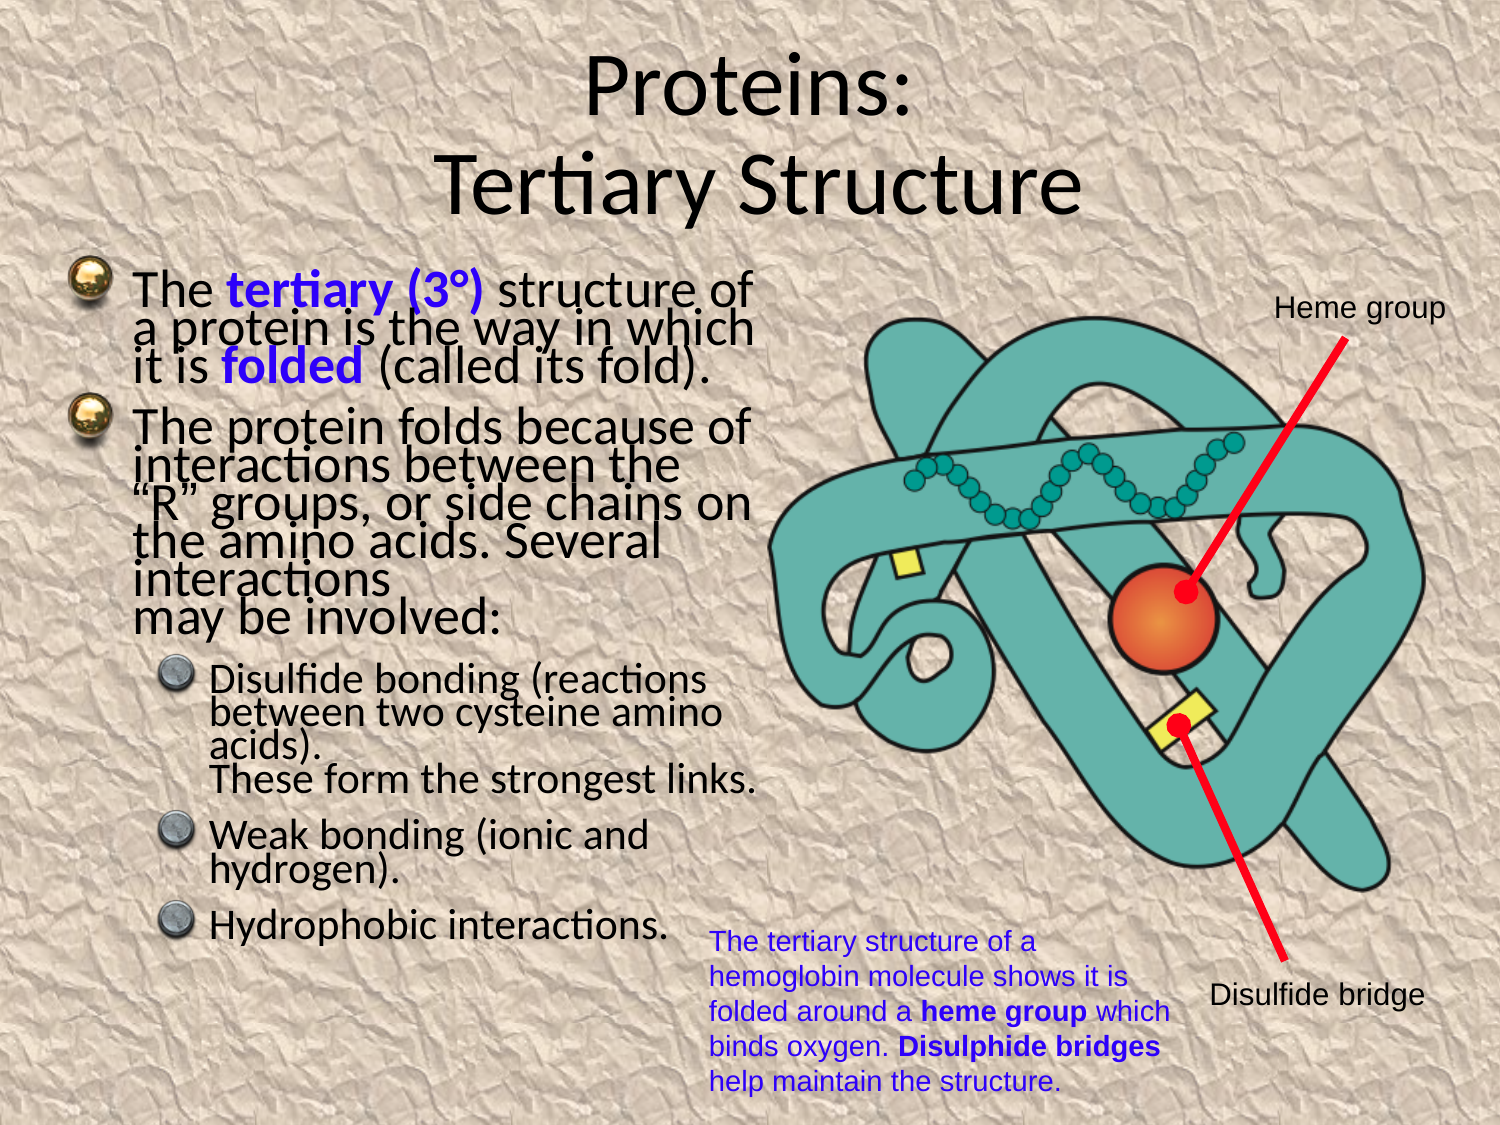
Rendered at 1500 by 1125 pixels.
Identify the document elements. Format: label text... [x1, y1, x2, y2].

picture [67, 255, 114, 316]
picture [154, 653, 199, 699]
picture [683, 287, 1500, 937]
text_box The tertiary structure of a hemoglobin molecule shows it is folded around a heme group which binds oxygen. Disulphide bridges help maintain the structure. [695, 946, 1178, 1090]
picture [67, 392, 114, 454]
title Proteins: Tertiary Structure [0, 0, 1500, 242]
picture [154, 809, 199, 856]
list The tertiary (3°) structure of a protein is the way in which it is folded (called its fold). The protein folds because of interactions between the “R” groups, or side chains on the amino acids. Several interactions may be involved: Disulfide bonding (reactions between two cysteine amino acids). These form the strongest links. Weak bonding (ionic and hydrogen). Hydrophobic interactions. [52, 272, 774, 1029]
text_box Disulfide bridge [1196, 973, 1441, 1020]
picture [154, 899, 199, 946]
